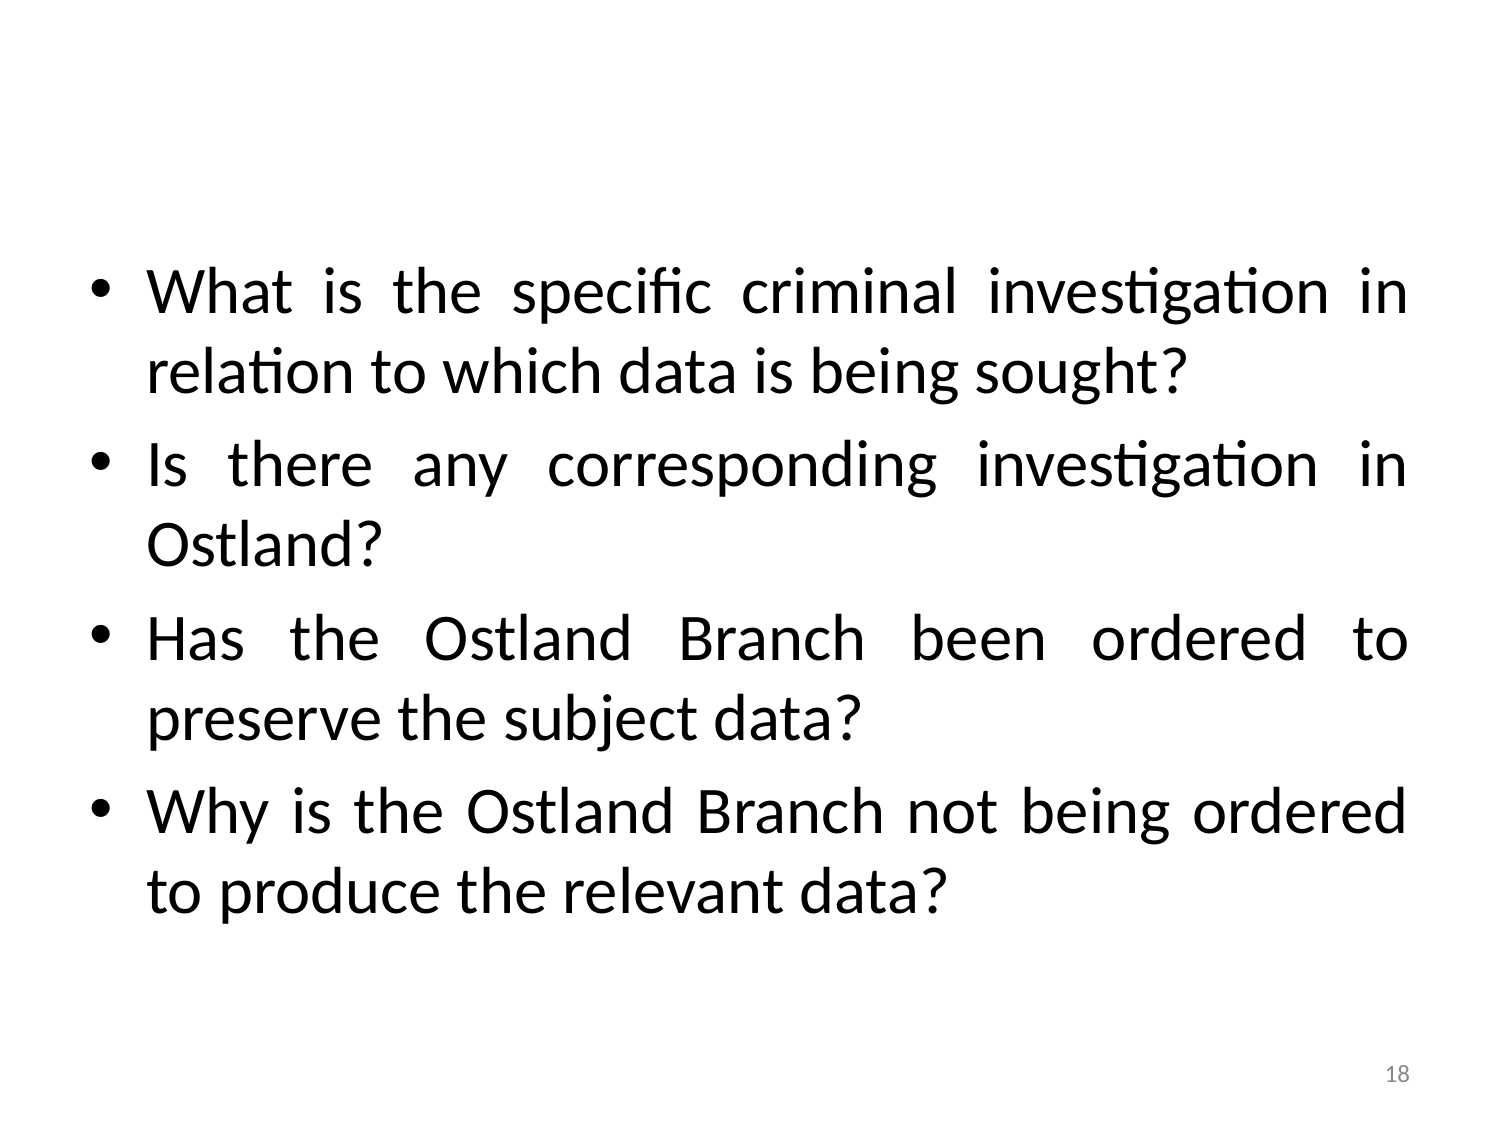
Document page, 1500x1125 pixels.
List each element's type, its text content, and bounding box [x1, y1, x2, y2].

text_box What is the specific criminal investigation in relation to which data is being sought? Is there any corresponding investigation in Ostland? Has the Ostland Branch been ordered to preserve the subject data? Why is the Ostland Branch not being ordered to produce the relevant data? [74, 239, 1425, 1116]
slide_number 18 [1074, 1042, 1425, 1103]
